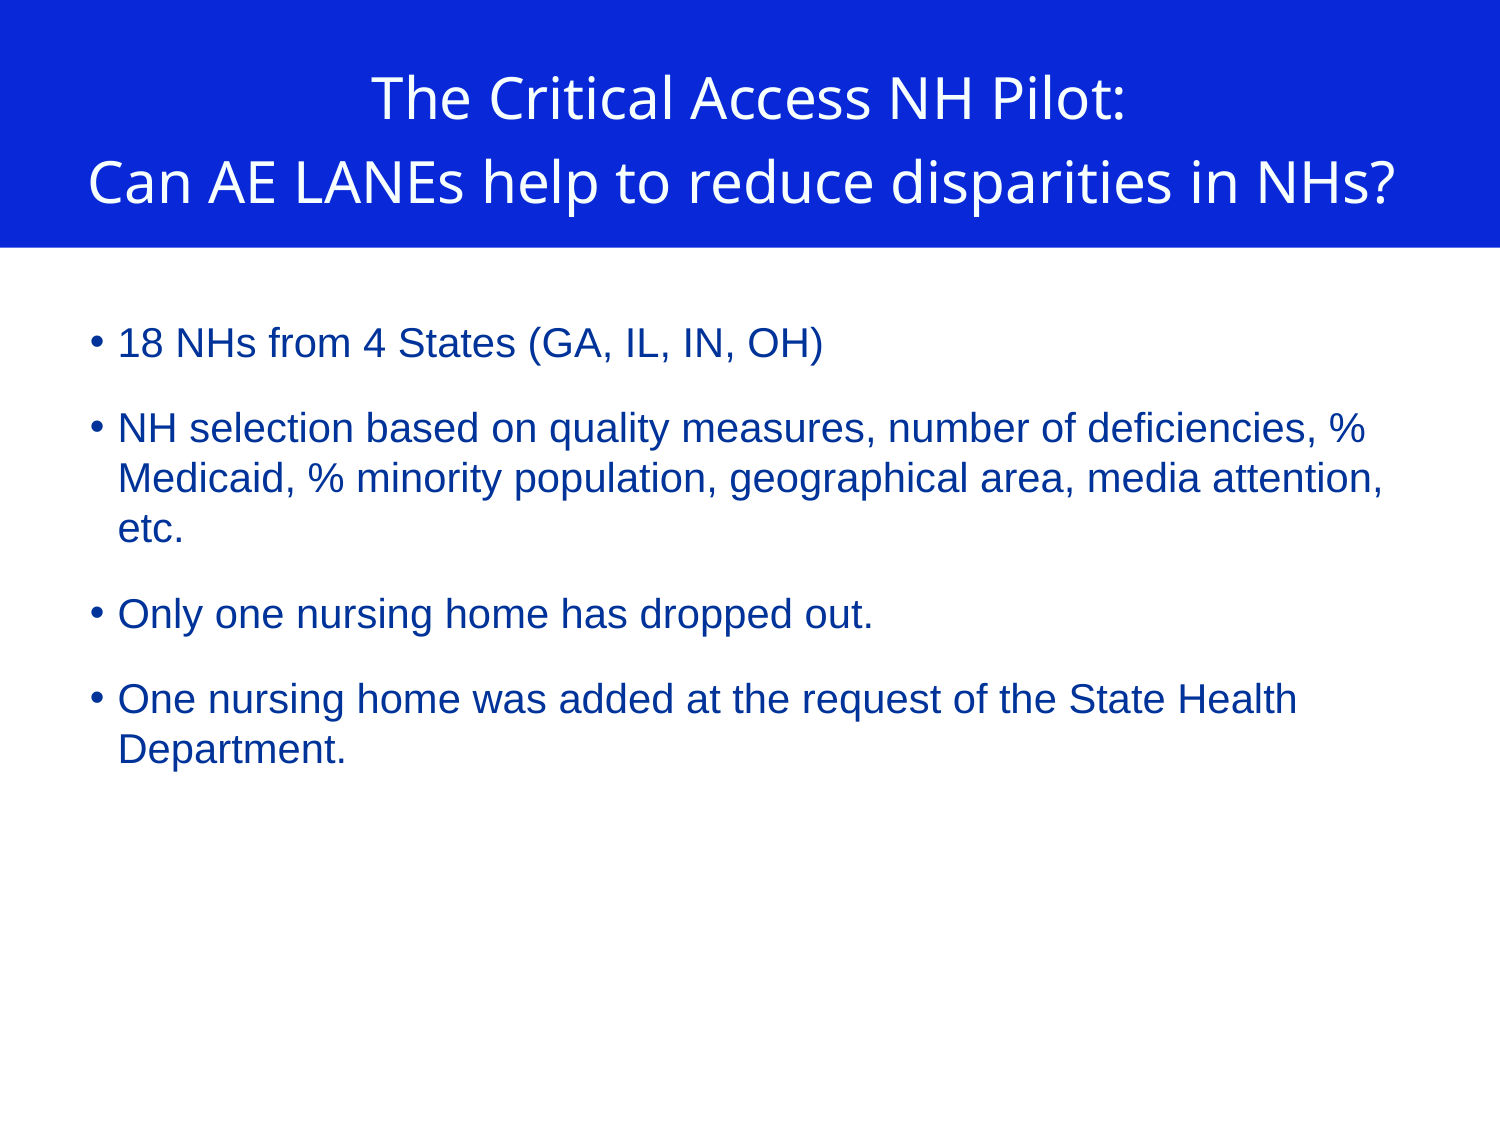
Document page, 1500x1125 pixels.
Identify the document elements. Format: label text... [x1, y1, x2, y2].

title The Critical Access NH Pilot: Can AE LANEs help to reduce disparities in NHs? [0, 0, 1500, 248]
list 18 NHs from 4 States (GA, IL, IN, OH) NH selection based on quality measures, number of deficiencies, % Medicaid, % minority population, geographical area, media attention, etc. Only one nursing home has dropped out. One nursing home was added at the request of the State Health Department. [74, 307, 1451, 1051]
